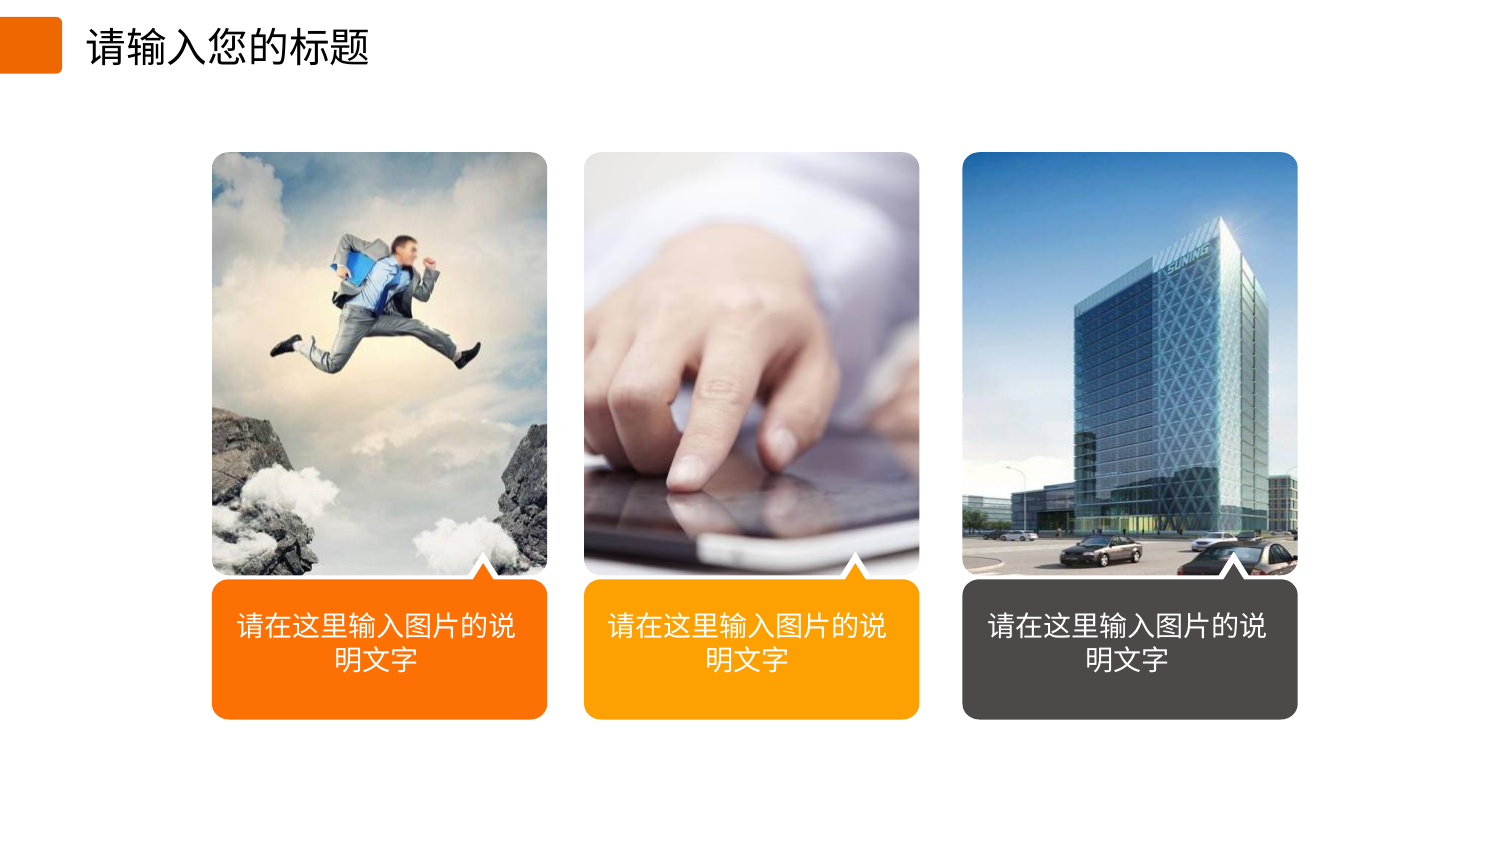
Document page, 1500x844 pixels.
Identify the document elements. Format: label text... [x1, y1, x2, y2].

text_box [584, 563, 920, 720]
text_box [962, 563, 1298, 720]
text_box 请在这里输入图片的说明文字 [219, 601, 534, 684]
text_box 请在这里输入图片的说明文字 [970, 601, 1285, 684]
text_box [211, 563, 548, 720]
text_box 请在这里输入图片的说明文字 [590, 601, 905, 684]
text_box [0, 16, 63, 74]
text_box [584, 152, 920, 576]
text_box [962, 152, 1298, 576]
text_box [211, 152, 548, 576]
text_box 请输入您的标题 [70, 15, 386, 79]
